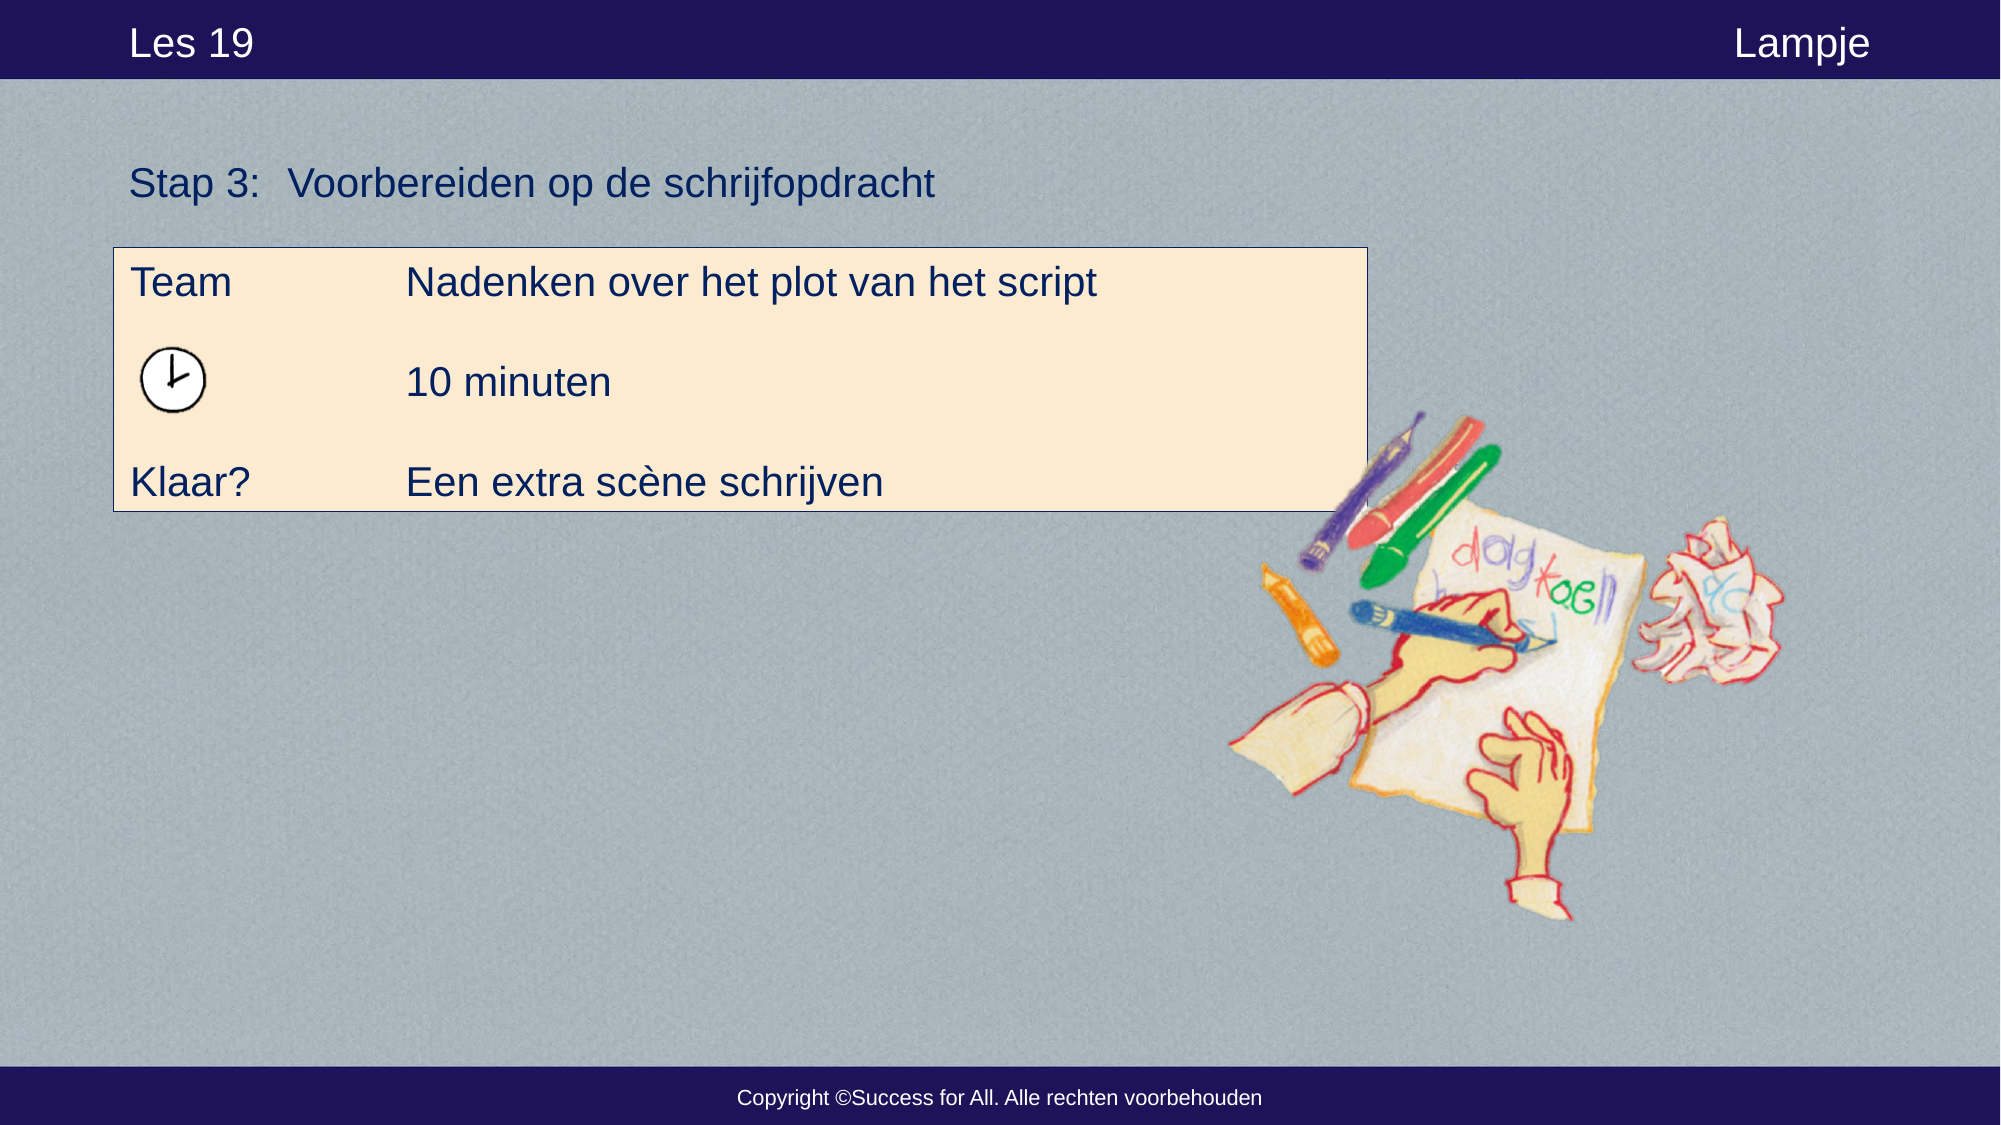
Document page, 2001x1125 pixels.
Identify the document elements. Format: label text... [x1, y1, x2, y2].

picture [0, 0, 2001, 1125]
text_box Les 19 [114, 8, 354, 73]
text_box Copyright ©Success for All. Alle rechten voorbehouden [0, 1076, 2000, 1125]
text_box Team Nadenken over het plot van het script 10 minuten Klaar? Een extra scène schrijven [113, 247, 1368, 512]
text_box Lampje [999, 8, 1886, 73]
text_box Stap 3: Voorbereiden op de schrijfopdracht [113, 148, 1301, 214]
